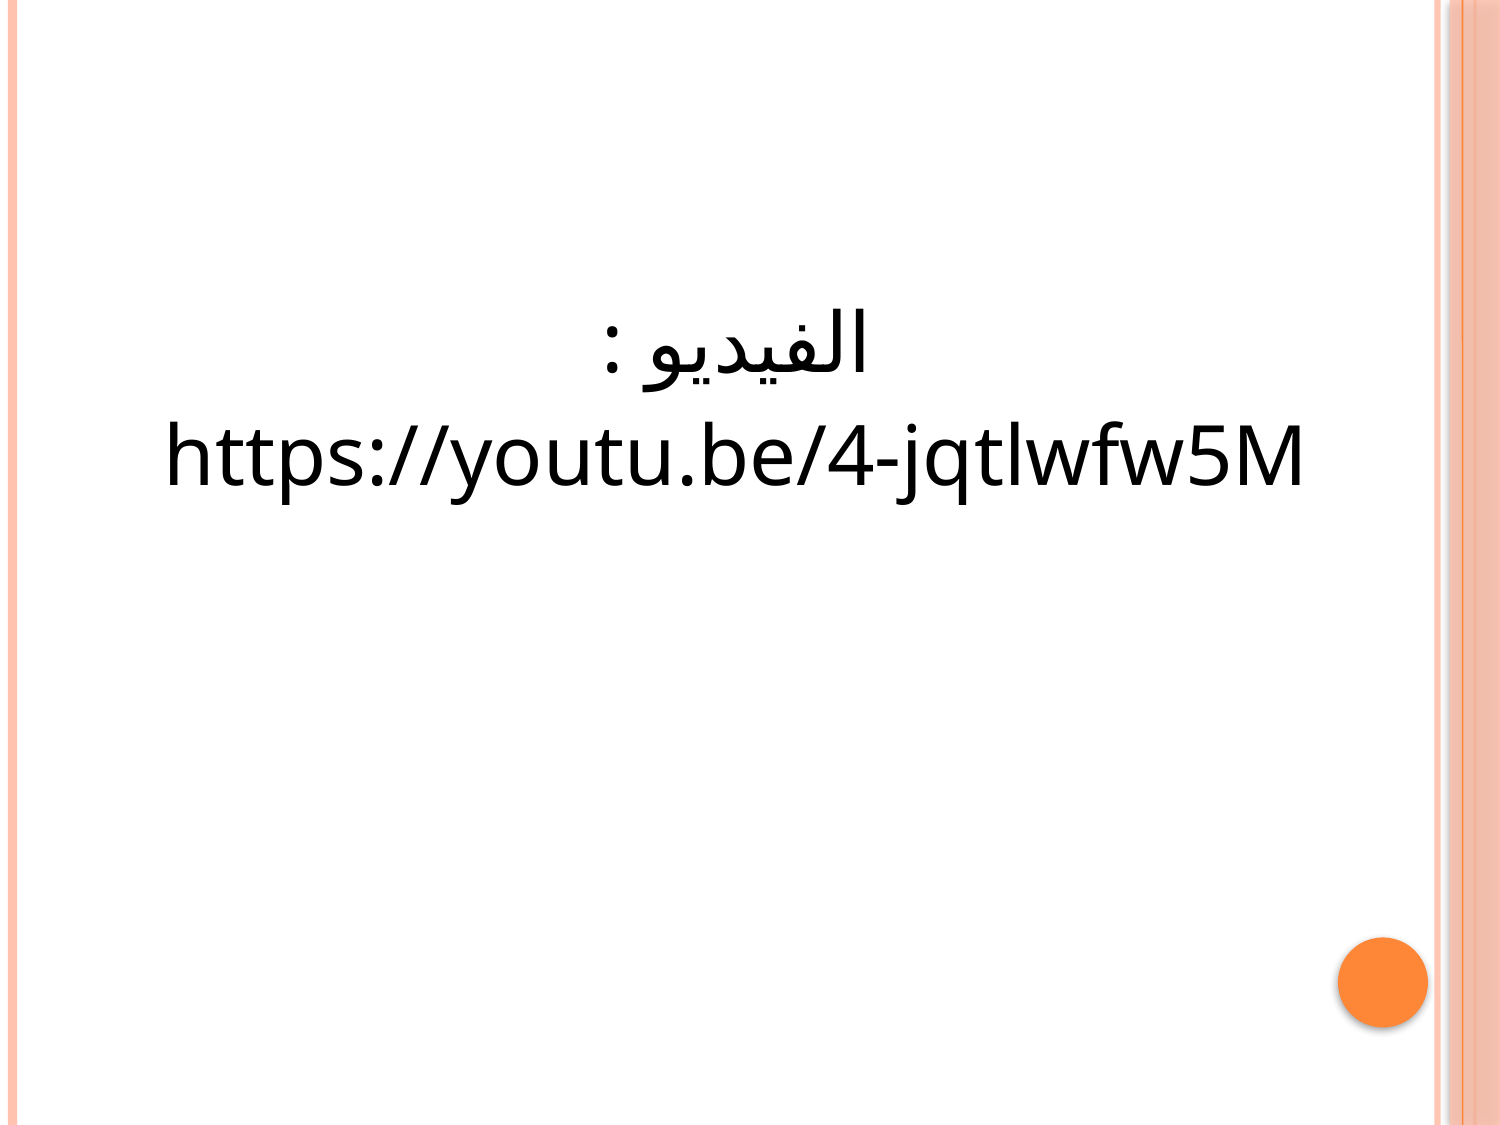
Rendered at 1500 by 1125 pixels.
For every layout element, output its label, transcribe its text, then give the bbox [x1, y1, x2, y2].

list الفيديو : https://youtu.be/4-jqtlwfw5M [123, 137, 1349, 937]
